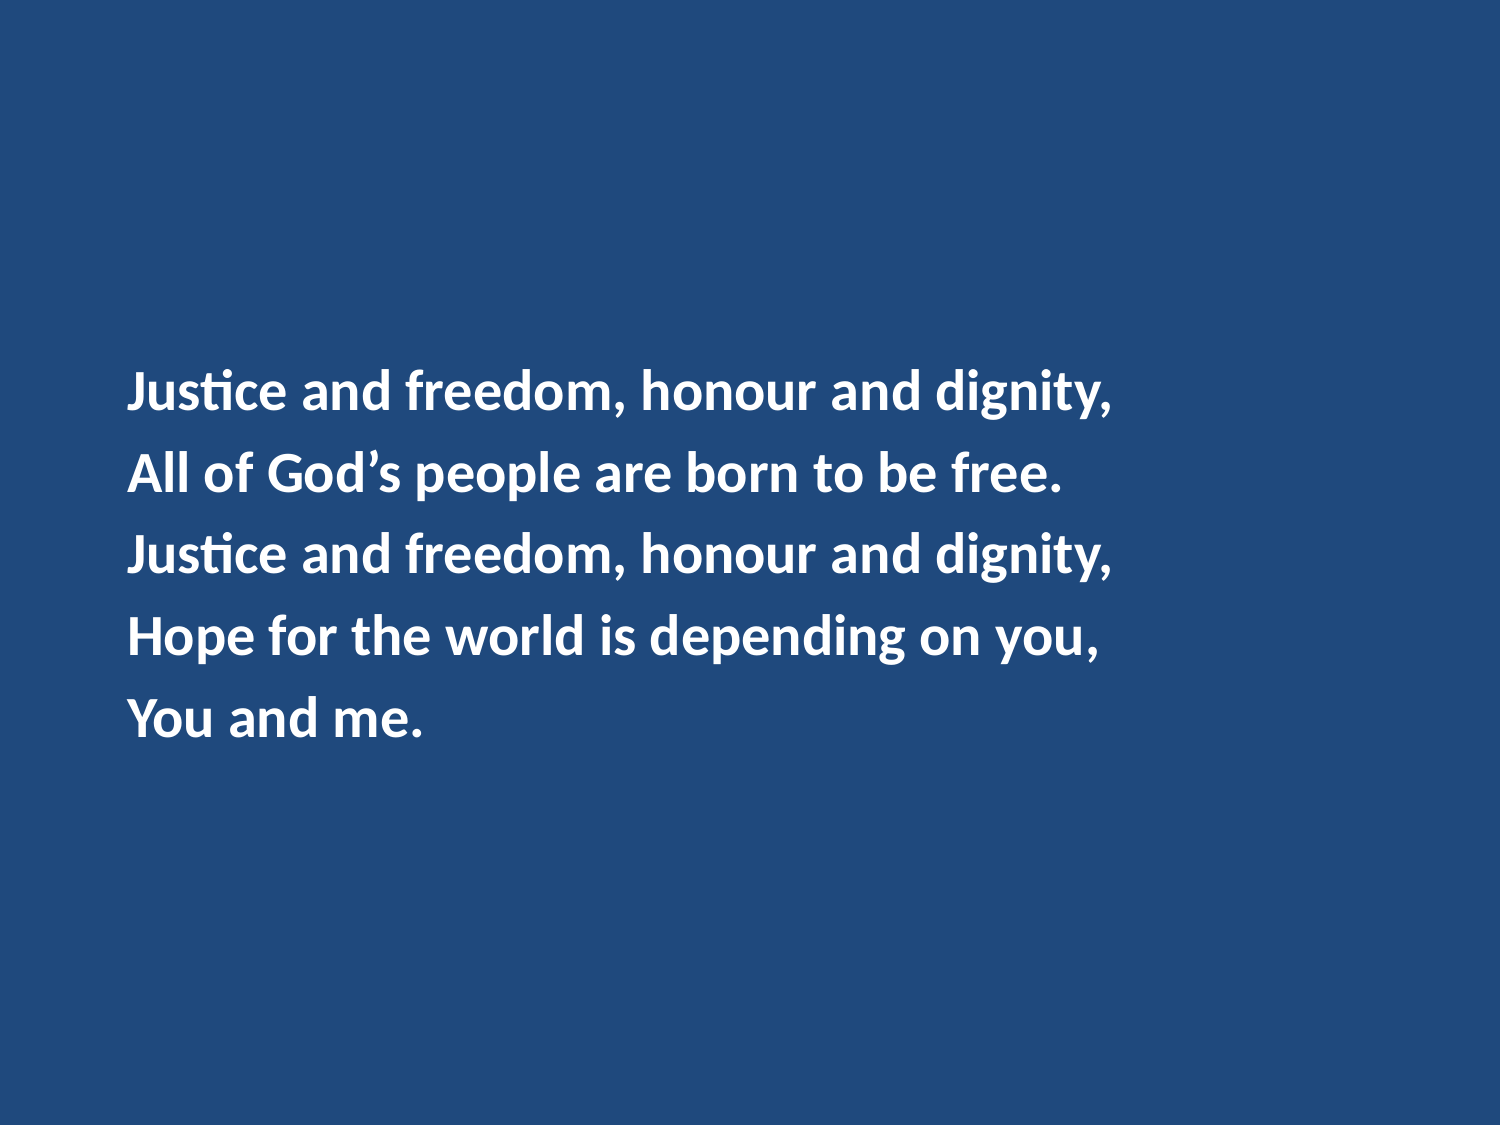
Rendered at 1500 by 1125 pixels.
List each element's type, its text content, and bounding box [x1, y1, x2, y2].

list Justice and freedom, honour and dignity, All of God’s people are born to be free. Justice and freedom, honour and dignity, Hope for the world is depending on you, You and me. [112, 344, 1471, 781]
